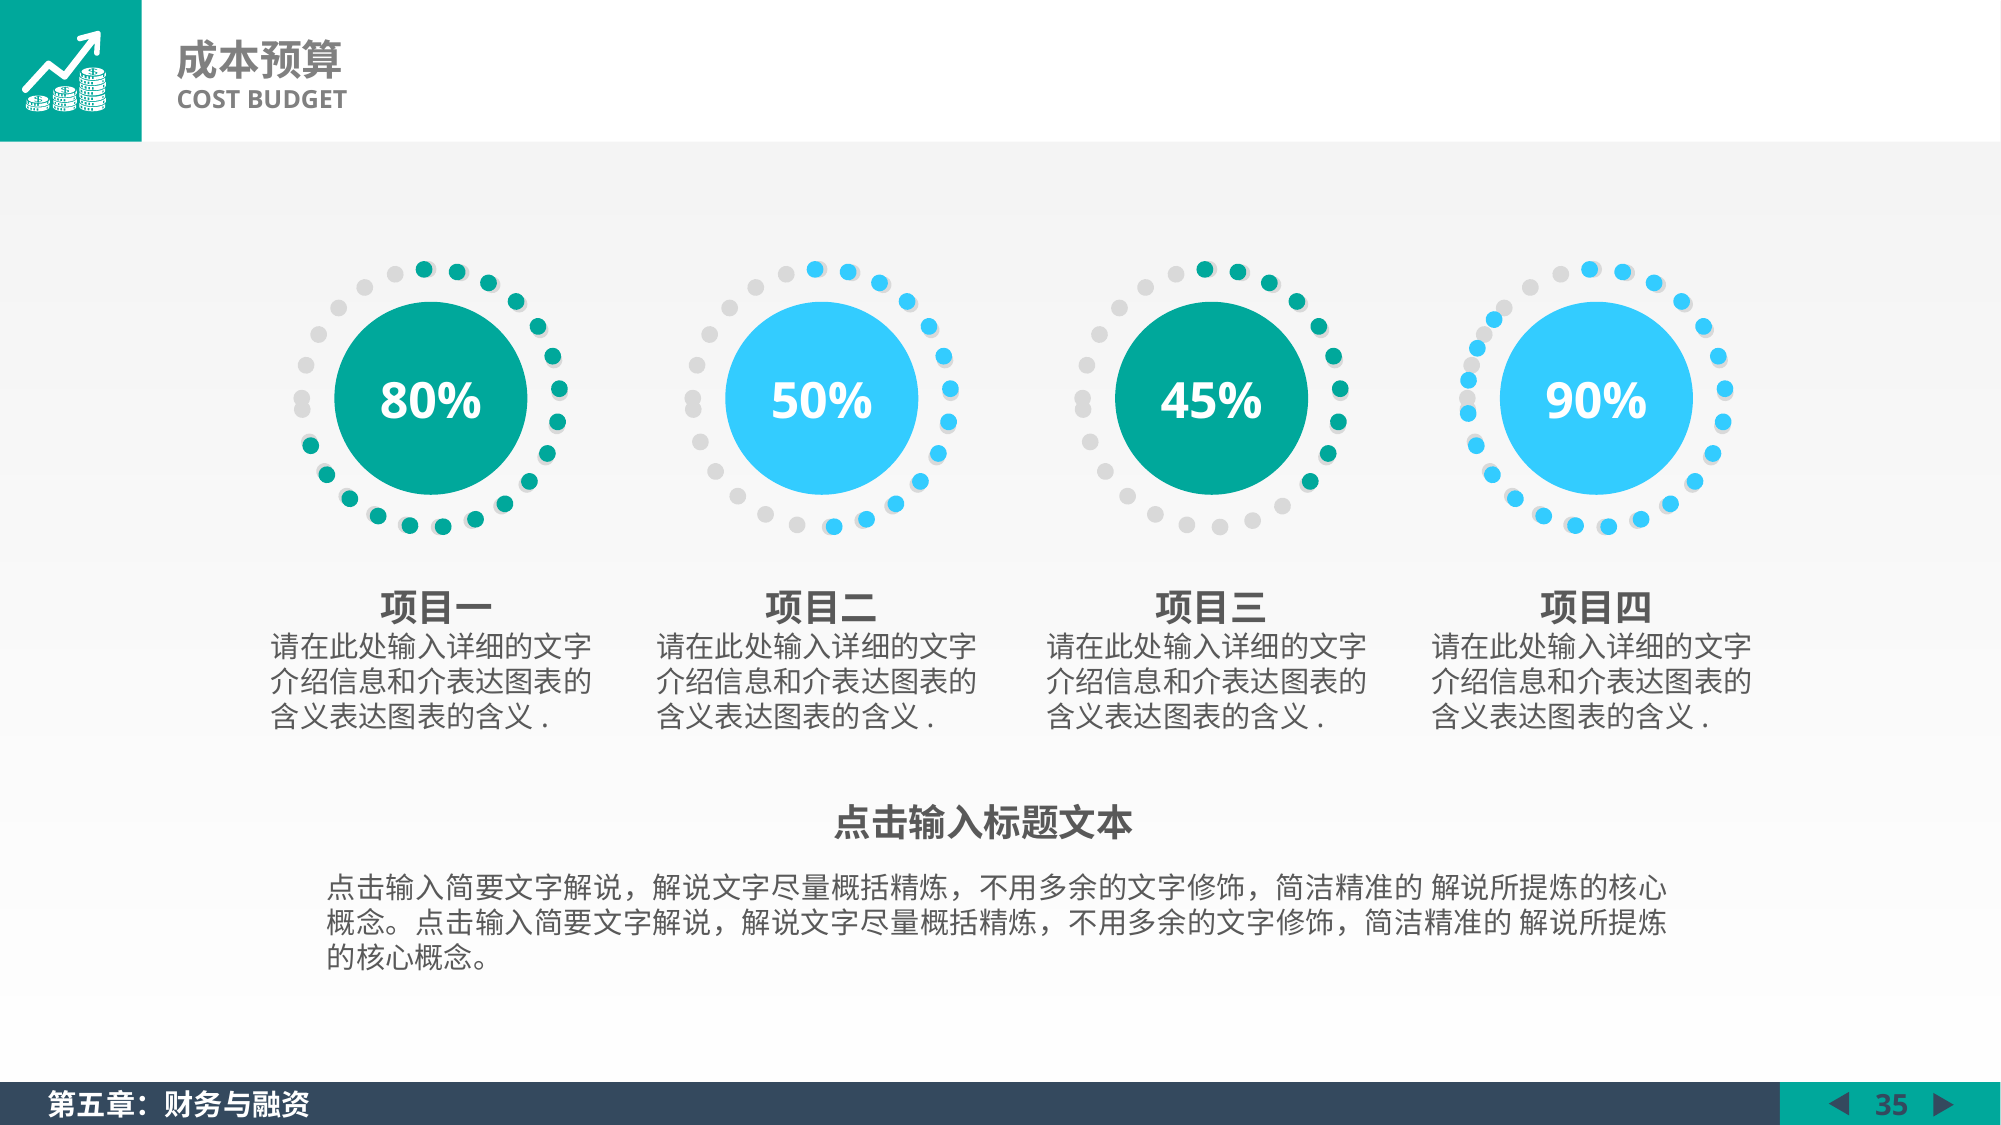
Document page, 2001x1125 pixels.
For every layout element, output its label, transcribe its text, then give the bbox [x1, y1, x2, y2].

text_box 35 [1779, 1078, 2001, 1125]
text_box 成本预算 COST BUDGET [161, 59, 859, 138]
text_box 50% [723, 299, 821, 497]
text_box [807, 267, 953, 530]
text_box [351, 1080, 1778, 1125]
text_box 项目四 请在此处输入详细的文字介绍信息和介表达图表的含义表达图表的含义. [1416, 576, 1777, 741]
text_box [1202, 267, 1343, 503]
text_box 45% [1113, 299, 1271, 497]
text_box 80% [332, 299, 430, 425]
text_box [52, 86, 77, 112]
text_box [144, 0, 2001, 144]
text_box 项目三 请在此处输入详细的文字介绍信息和介表达图表的含义表达图表的含义. [1031, 576, 1392, 741]
text_box [0, 1080, 8, 1125]
text_box [25, 95, 50, 112]
text_box 点击输入简要文字解说，解说文字尽量概括精炼，不用多余的文字修饰，简洁精准的 解说所提炼的核心概念。点击输入简要文字解说，解说文字尽量概括精炼，不用多余的文字修饰，简洁精准的 解说所提炼的核心概念。 [326, 869, 1668, 975]
text_box [306, 267, 562, 530]
text_box 项目二 请在此处输入详细的文字介绍信息和介表达图表的含义表达图表的含义. [641, 576, 1002, 741]
text_box 项目一 请在此处输入详细的文字介绍信息和介表达图表的含义表达图表的含义. [256, 576, 617, 741]
text_box 点击输入标题文本 [833, 798, 1172, 844]
text_box 90% [1523, 299, 1596, 397]
text_box [1465, 267, 1728, 530]
text_box [79, 67, 106, 112]
text_box [22, 30, 101, 93]
text_box [0, 0, 144, 144]
text_box [299, 267, 425, 434]
text_box 第五章：财务与融资 [8, 1078, 351, 1125]
text_box [690, 267, 816, 529]
text_box [1497, 267, 1591, 332]
text_box [1080, 267, 1289, 530]
